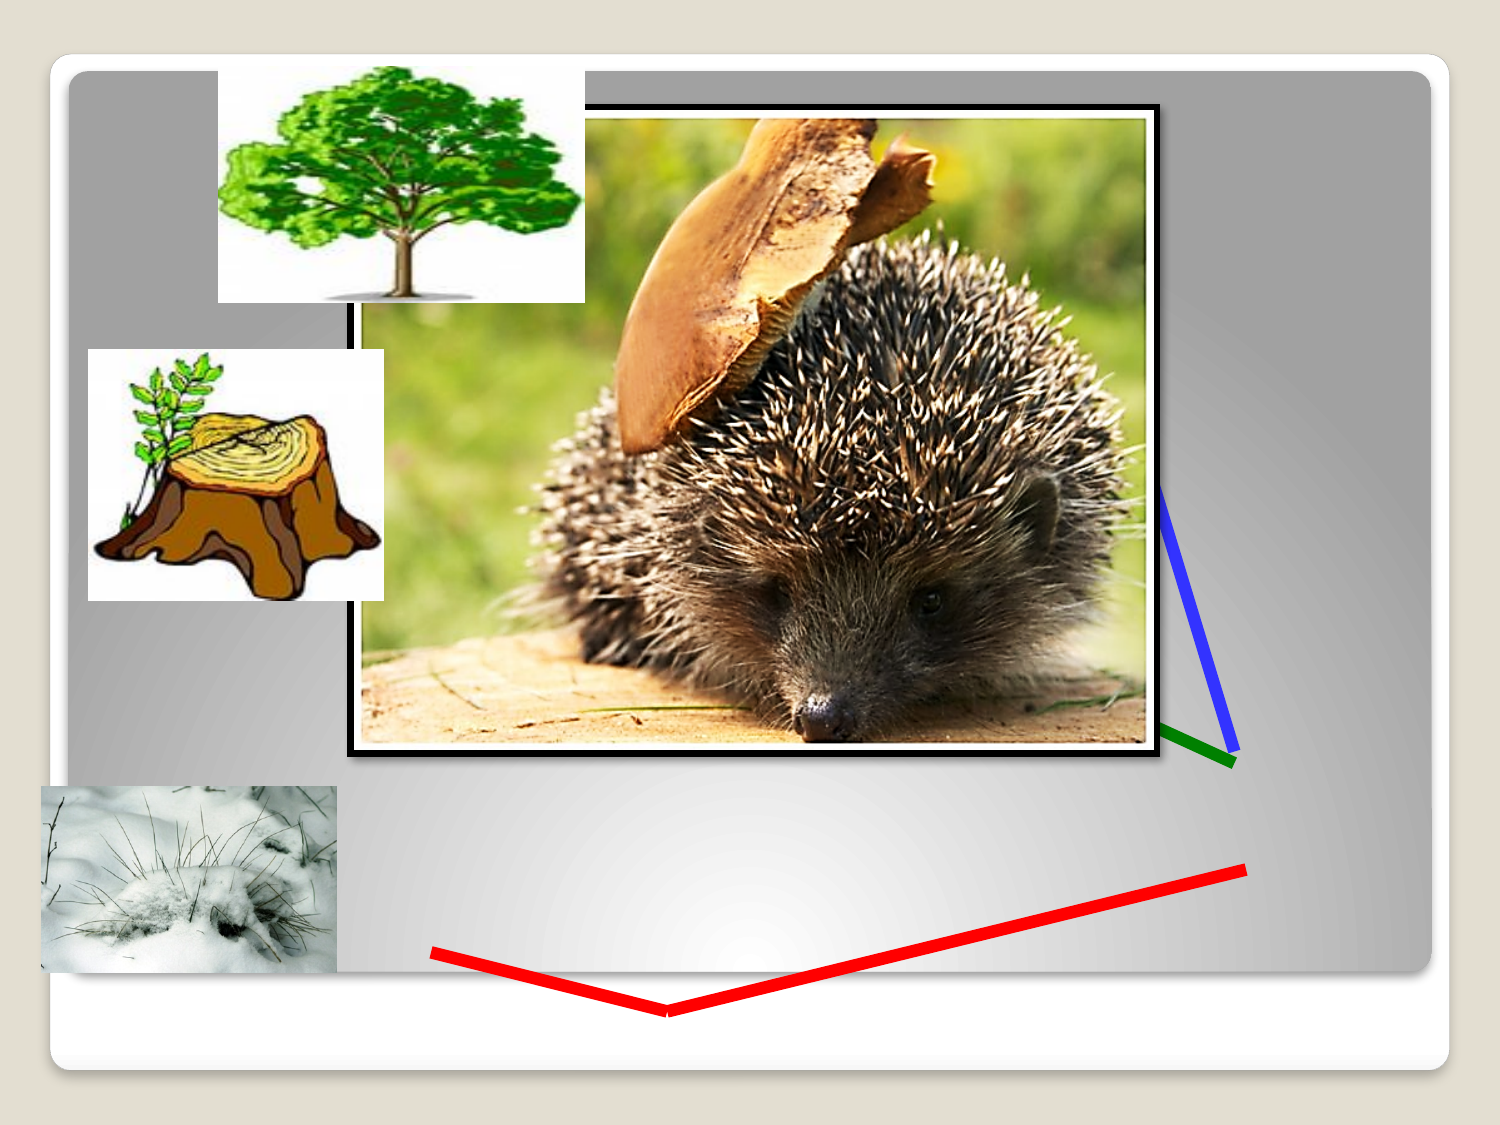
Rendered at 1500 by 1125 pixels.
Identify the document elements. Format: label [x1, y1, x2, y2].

picture [218, 66, 585, 303]
picture [41, 786, 337, 973]
picture [88, 349, 385, 601]
list [353, 110, 1154, 751]
